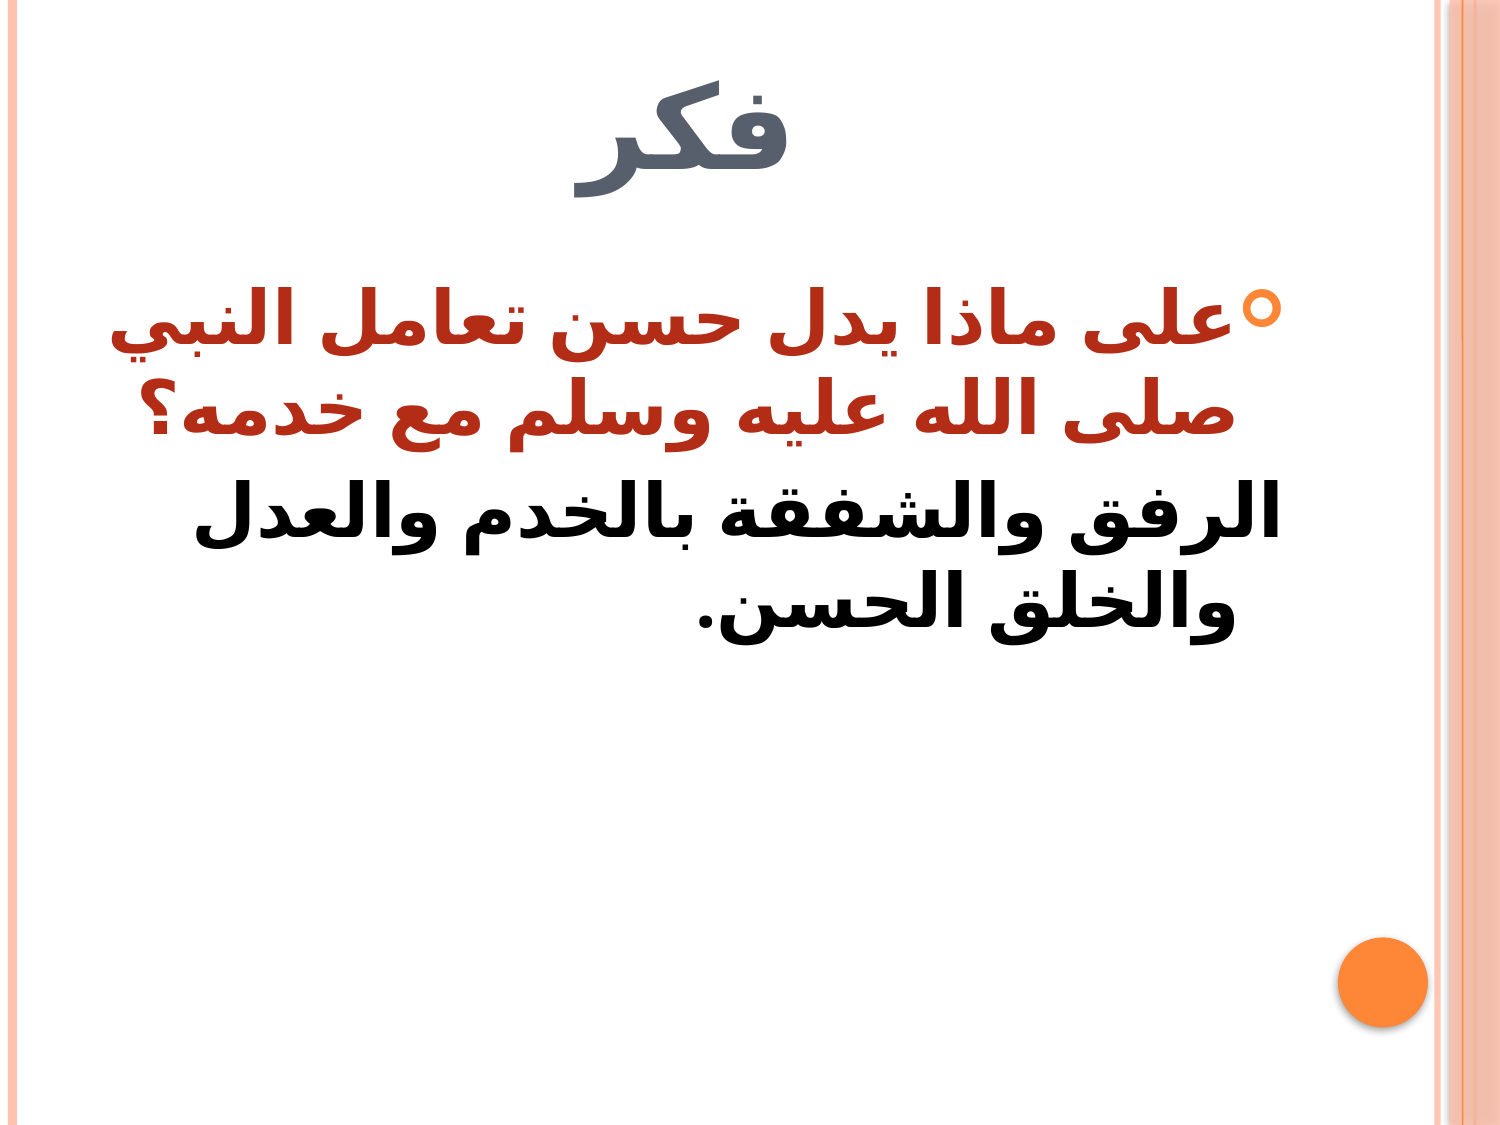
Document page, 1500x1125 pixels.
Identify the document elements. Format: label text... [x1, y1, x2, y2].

title فكر [75, 45, 1300, 200]
list على ماذا يدل حسن تعامل النبي صلى الله عليه وسلم مع خدمه؟ الرفق والشفقة بالخدم والعدل والخلق الحسن. [75, 262, 1300, 1062]
